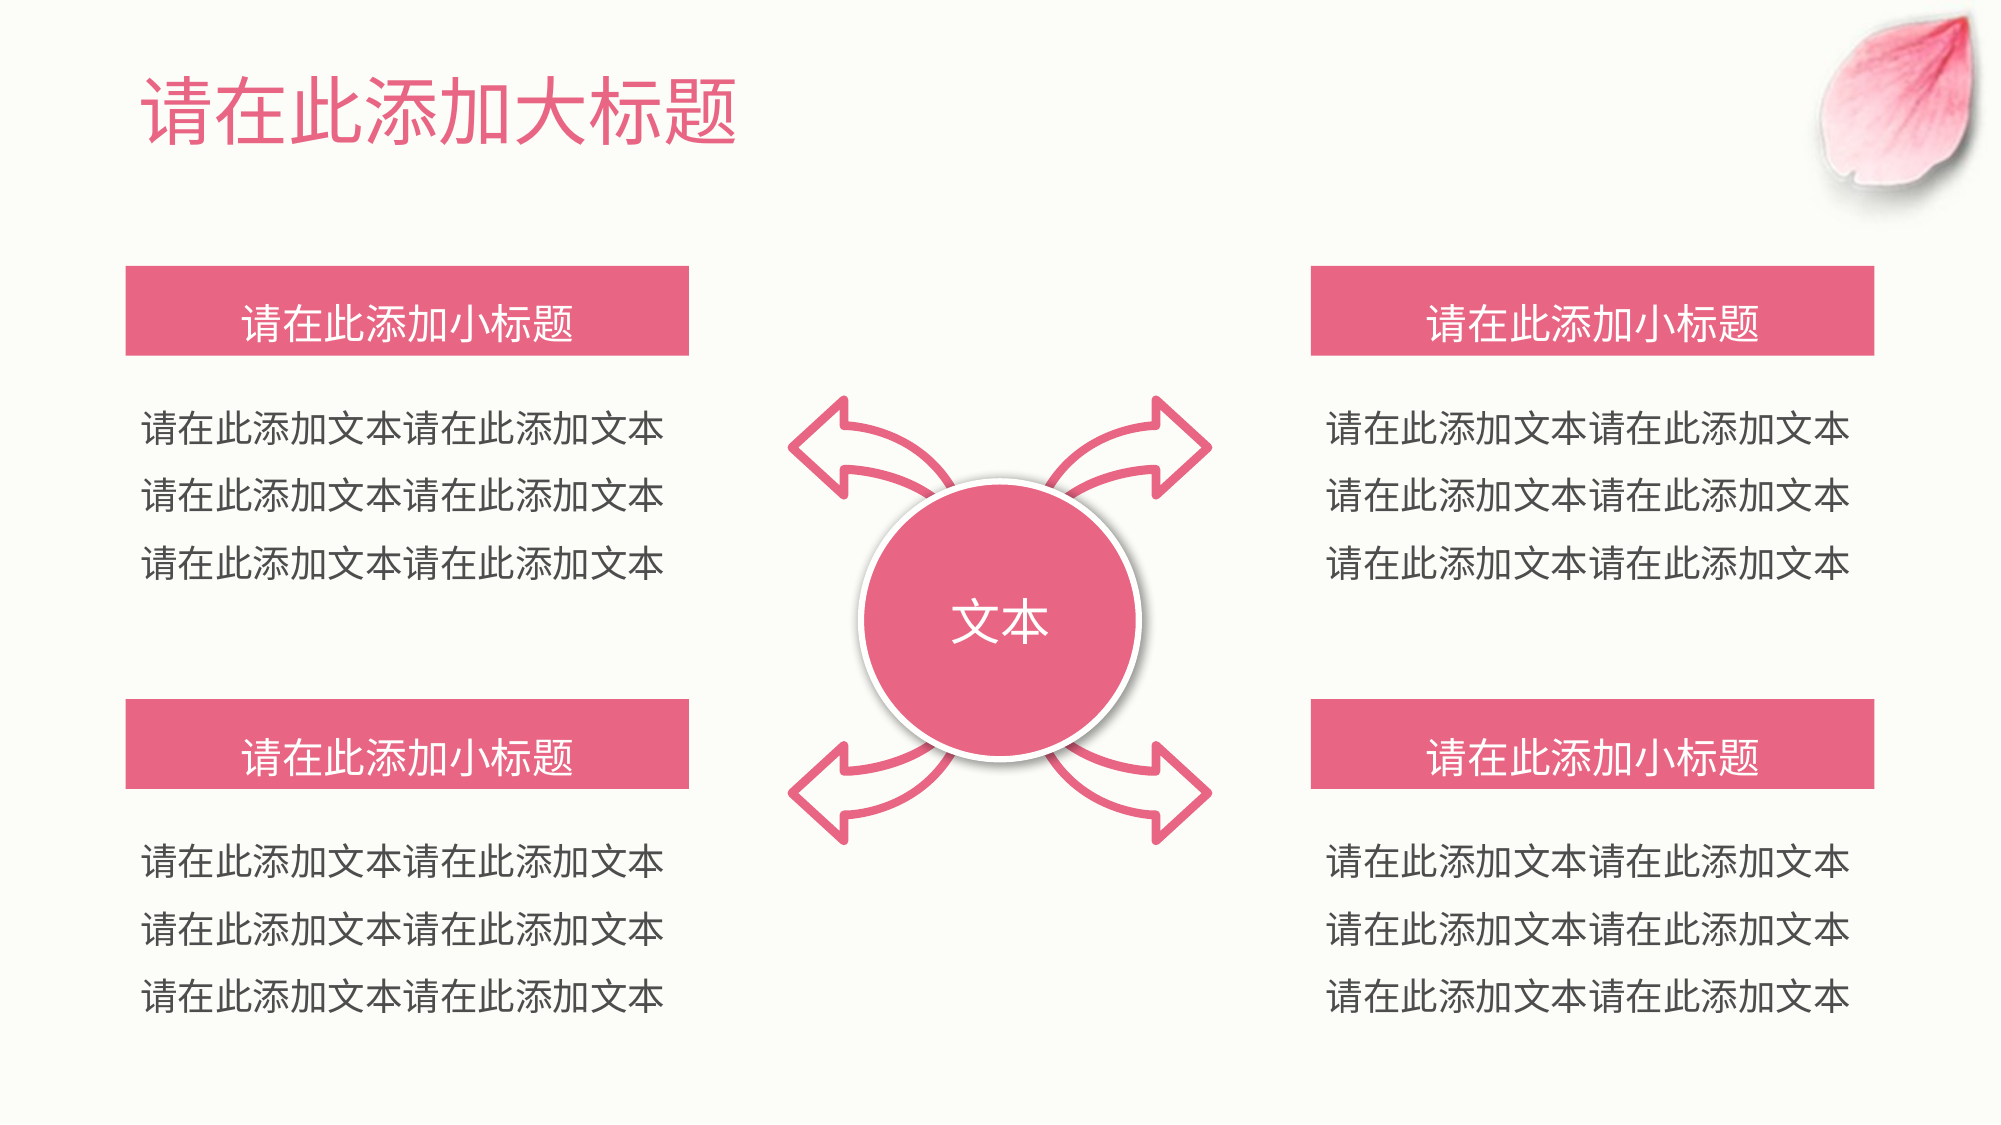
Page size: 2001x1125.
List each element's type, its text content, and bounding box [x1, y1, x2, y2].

text_box 请在此添加小标题 [1310, 699, 1875, 789]
picture [0, 0, 2000, 1124]
text_box [787, 741, 951, 846]
text_box [787, 395, 953, 500]
text_box 请在此添加文本请在此添加文本请在此添加文本请在此添加文本请在此添加文本请在此添加文本 [125, 808, 689, 1026]
text_box [1051, 741, 1213, 846]
text_box 请在此添加文本请在此添加文本请在此添加文本请在此添加文本请在此添加文本请在此添加文本 [1310, 808, 1875, 1026]
text_box 请在此添加文本请在此添加文本请在此添加文本请在此添加文本请在此添加文本请在此添加文本 [125, 374, 689, 593]
text_box 请在此添加小标题 [125, 699, 689, 789]
text_box 请在此添加文本请在此添加文本请在此添加文本请在此添加文本请在此添加文本请在此添加文本 [1310, 374, 1875, 593]
text_box 请在此添加小标题 [1310, 265, 1875, 356]
title 请在此添加大标题 [123, 45, 1552, 185]
text_box 文本 [859, 480, 1140, 761]
text_box [1048, 395, 1213, 500]
text_box 请在此添加小标题 [125, 265, 689, 356]
